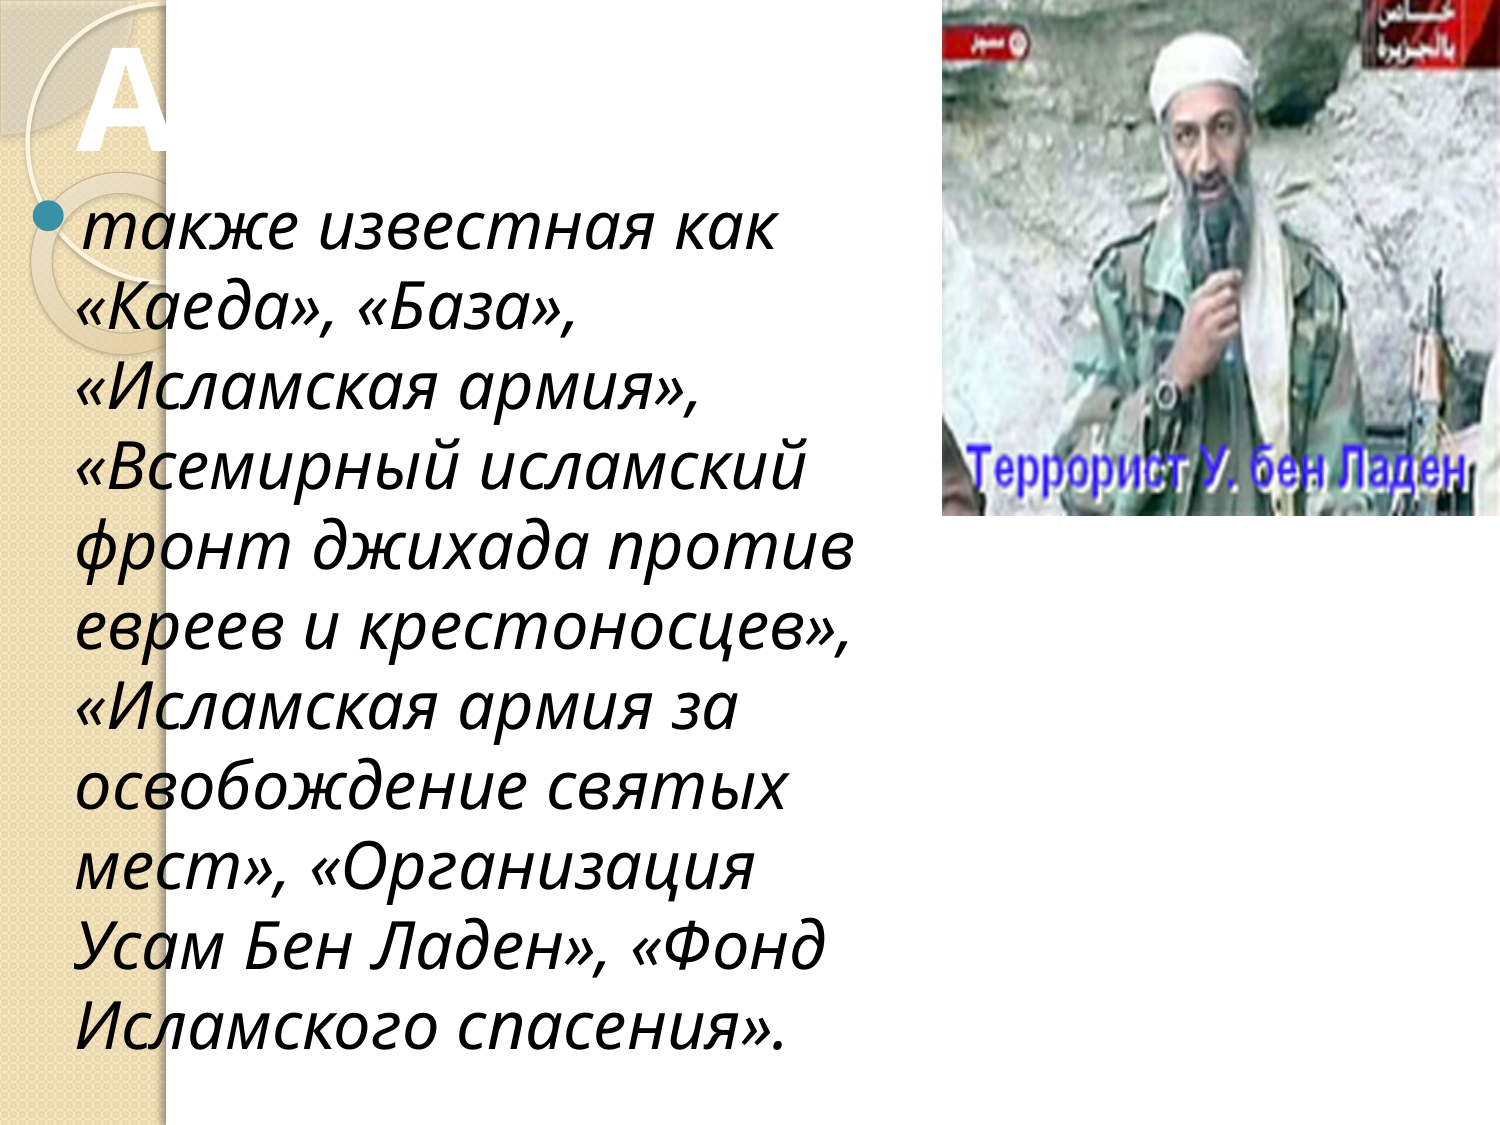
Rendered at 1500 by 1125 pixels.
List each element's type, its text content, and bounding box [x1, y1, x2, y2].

list также известная как «Каеда», «База», «Исламская армия», «Всемирный исламский фронт джихада против евреев и крестоносцев», «Исламская армия за освобождение святых мест», «Организация Усам Бен Ладен», «Фонд Исламского спасения». [0, 175, 938, 1125]
picture [941, 0, 1500, 516]
title Аль-Кайда [0, 0, 937, 175]
